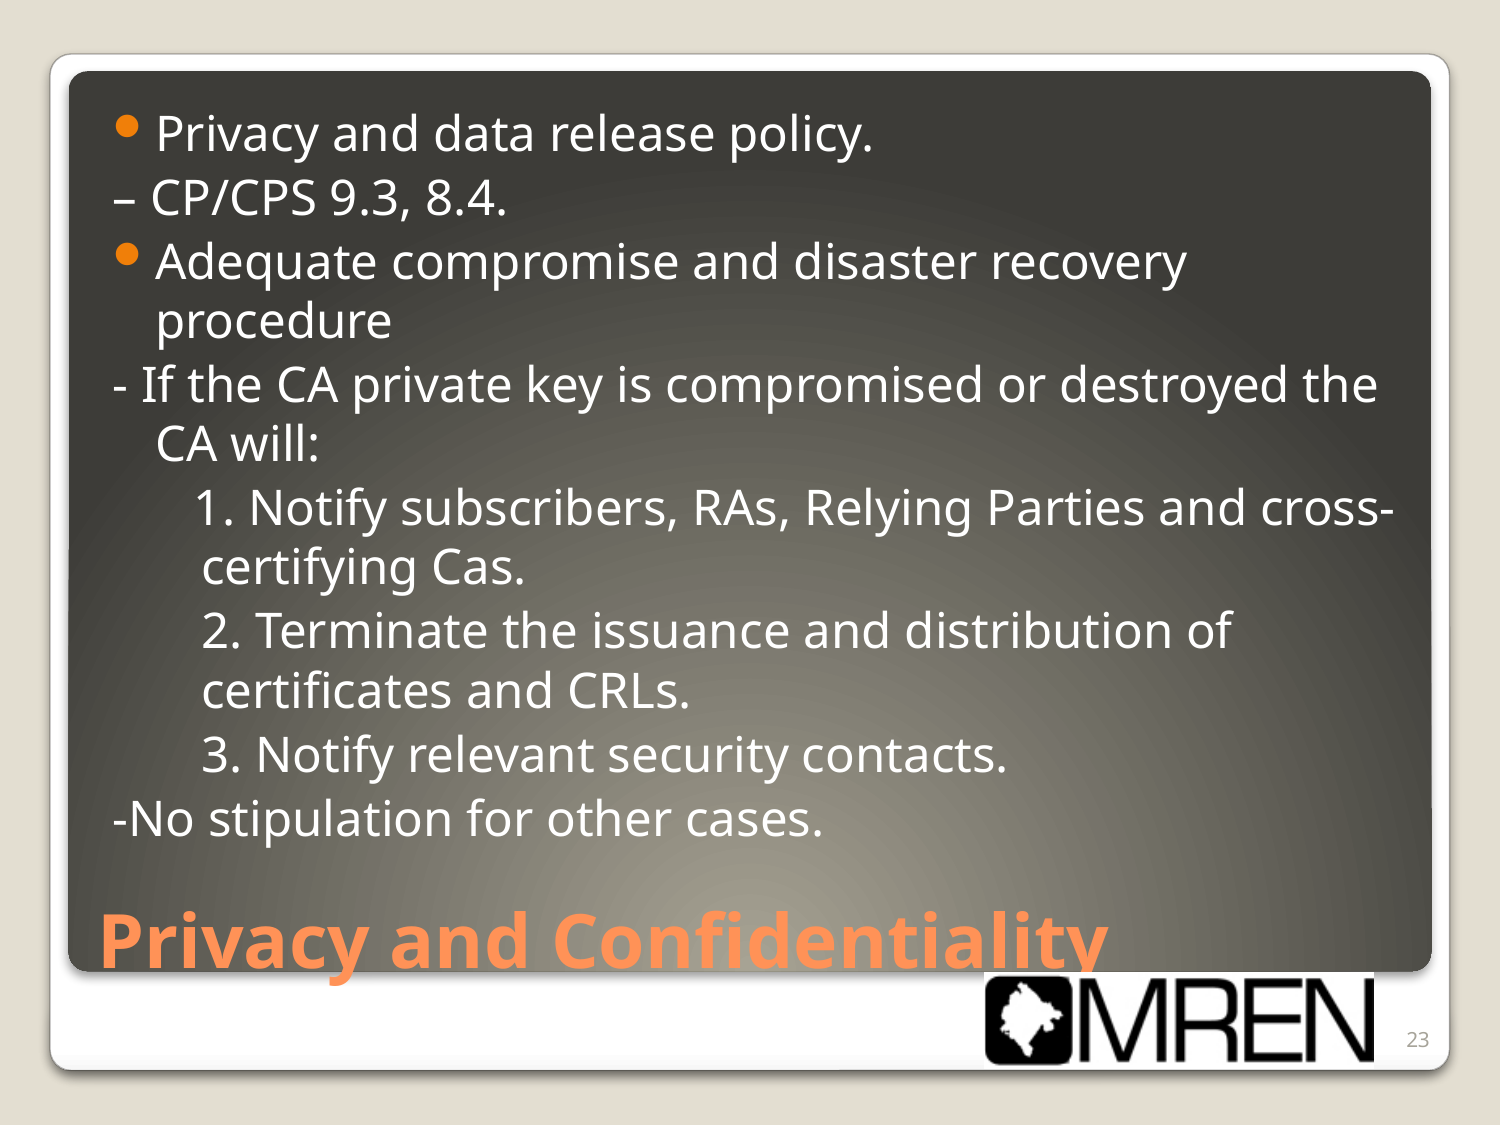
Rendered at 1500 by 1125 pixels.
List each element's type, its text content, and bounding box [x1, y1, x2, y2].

slide_number 23 [1380, 1002, 1445, 1063]
list Privacy and data release policy. – CP/CPS 9.3, 8.4. Adequate compromise and disaster recovery procedure - If the CA private key is compromised or destroyed the CA will: 1. Notify subscribers, RAs, Relying Parties and cross- certifying Cas. 2. Terminate the issuance and distribution of certificates and CRLs. 3. Notify relevant security contacts. -No stipulation for other cases. [82, 86, 1425, 856]
title Privacy and Confidentiality [82, 856, 1425, 992]
picture [984, 972, 1375, 1069]
